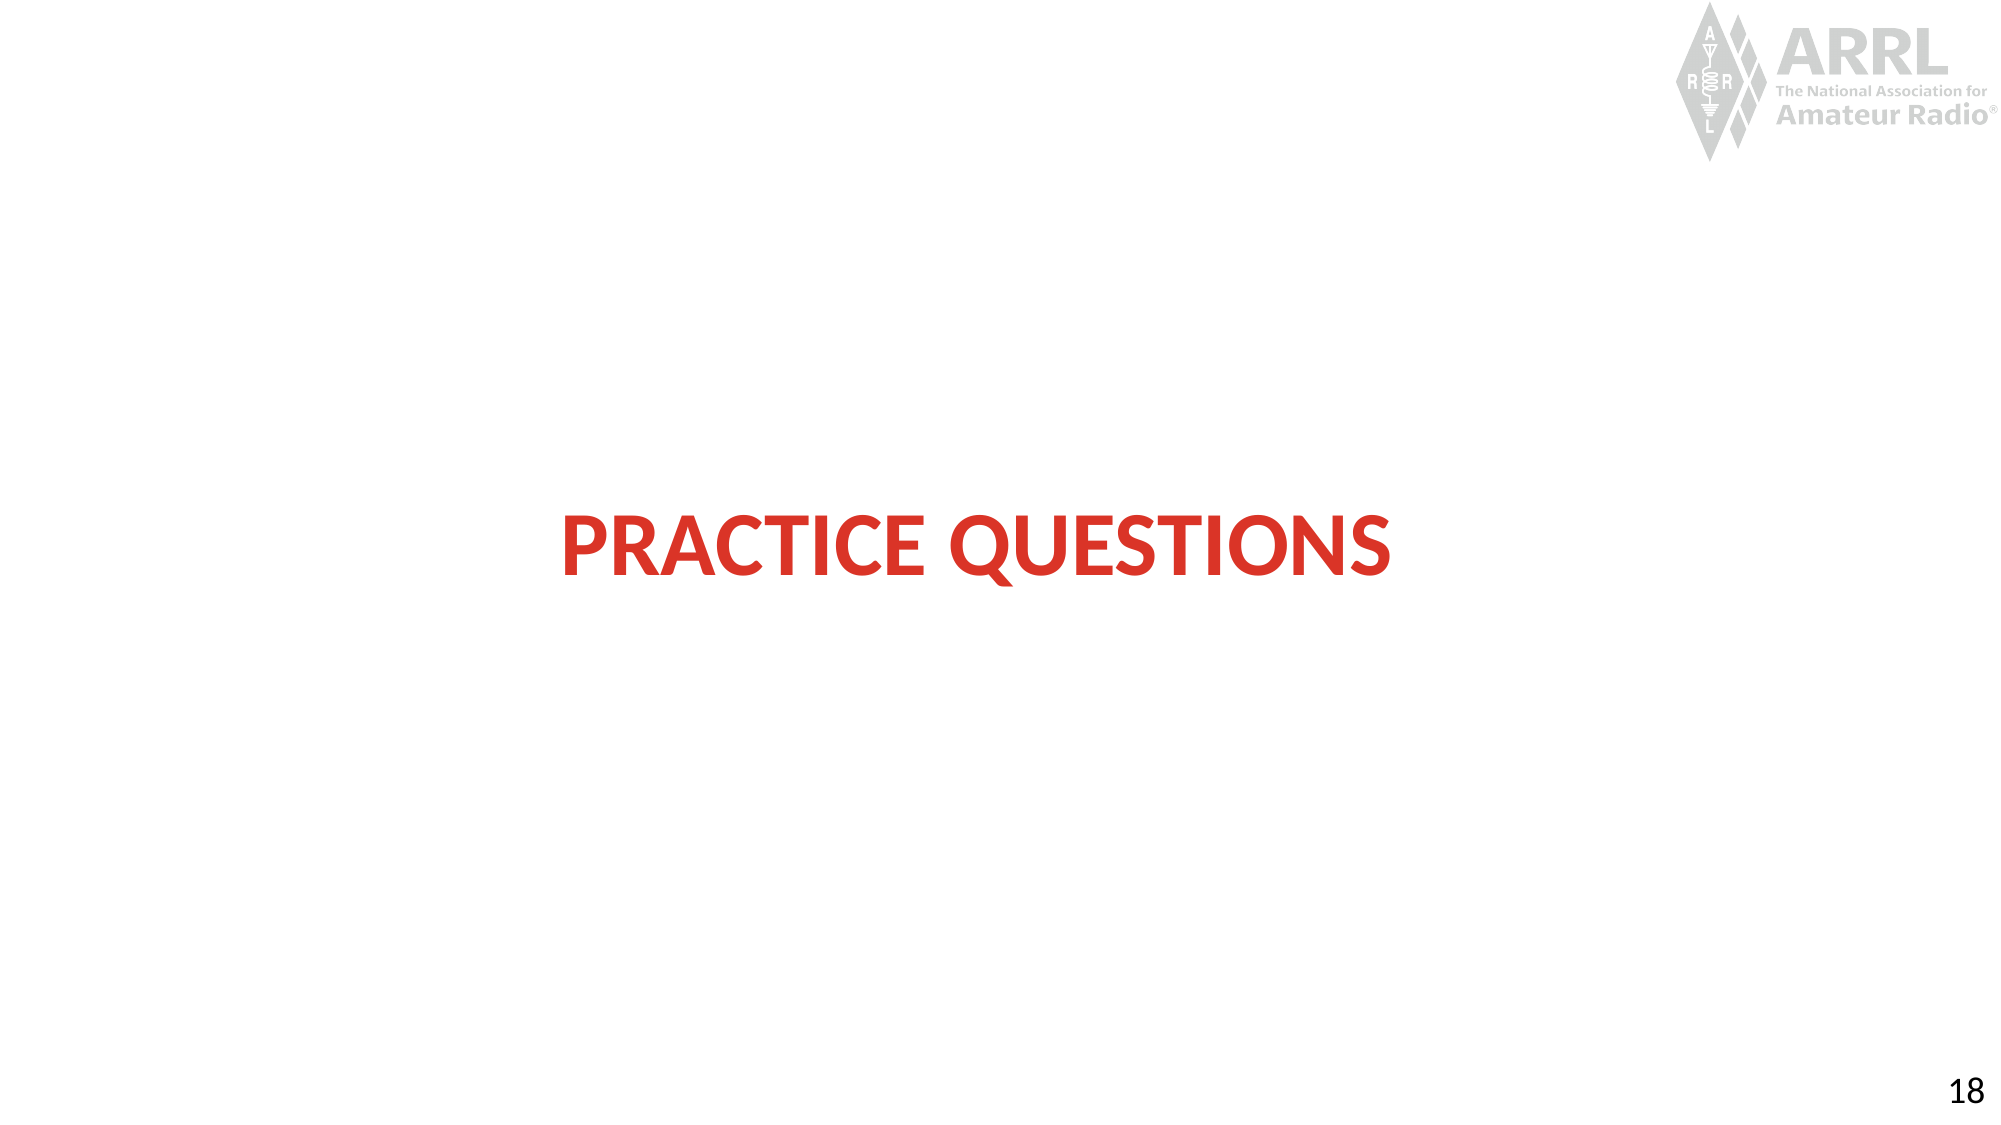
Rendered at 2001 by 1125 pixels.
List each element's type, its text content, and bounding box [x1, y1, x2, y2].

picture [1674, 0, 2000, 164]
title PRACTICE QUESTIONS [114, 437, 1840, 655]
